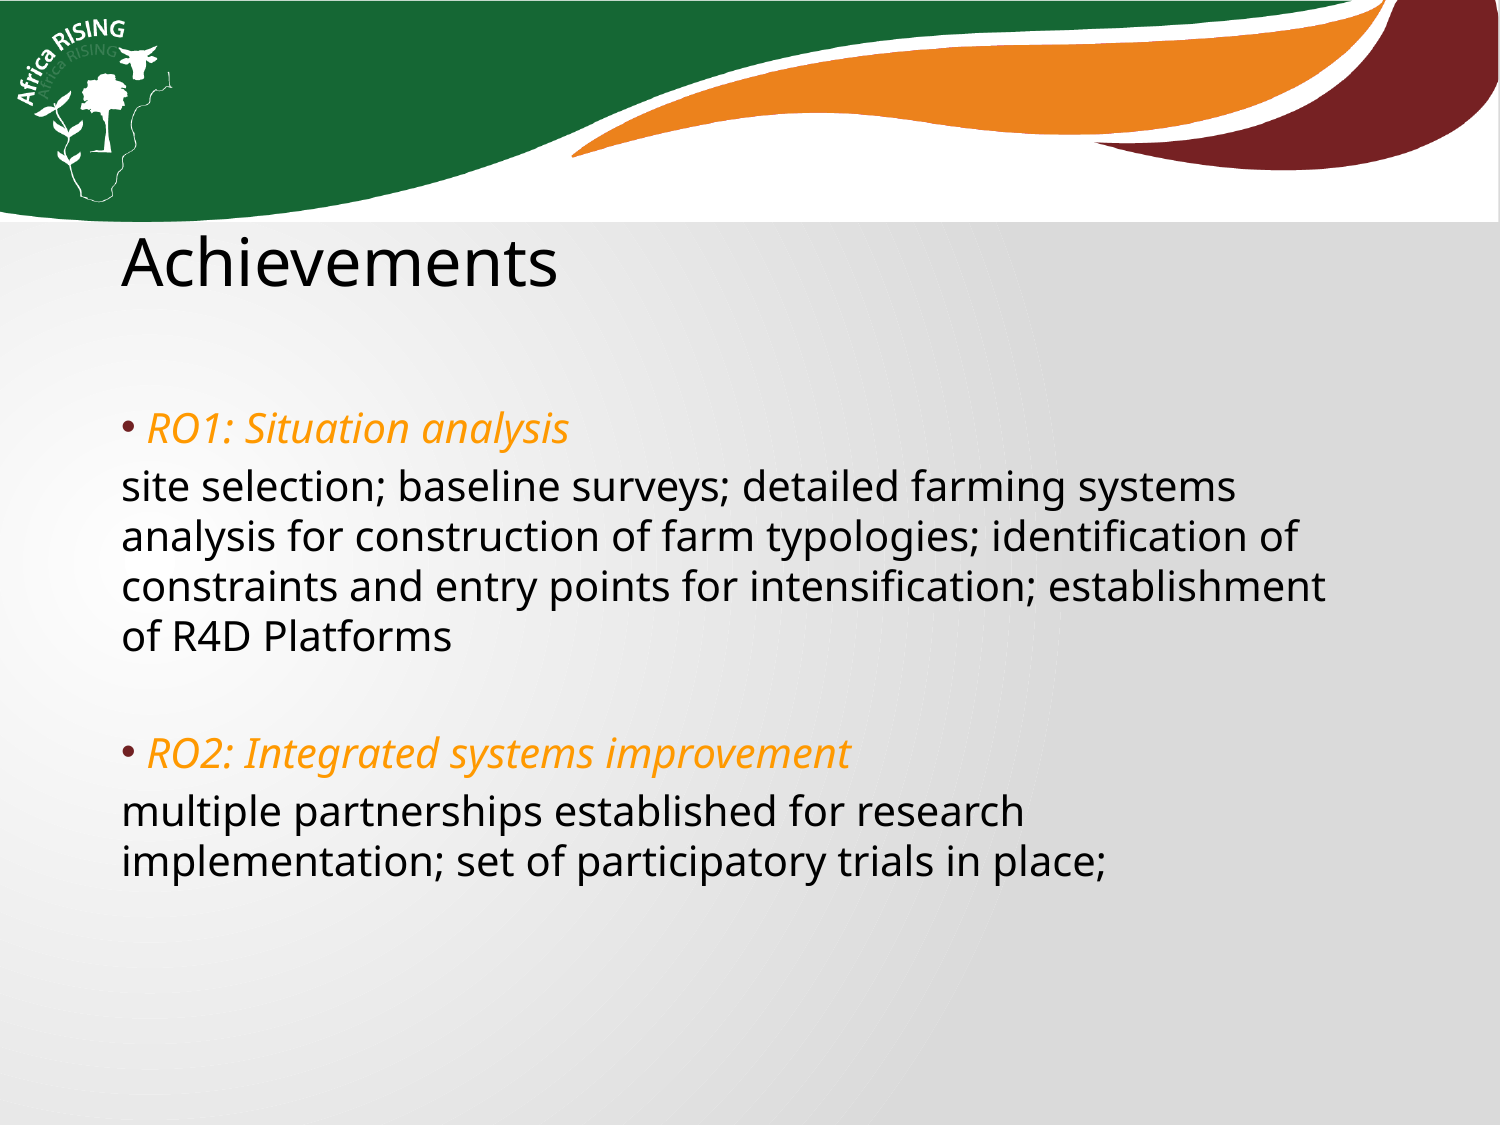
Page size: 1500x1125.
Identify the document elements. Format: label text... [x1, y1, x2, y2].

list Achievements RO1: Situation analysis site selection; baseline surveys; detailed farming systems analysis for construction of farm typologies; identification of constraints and entry points for intensification; establishment of R4D Platforms RO2: Integrated systems improvement multiple partnerships established for research implementation; set of participatory trials in place; [87, 212, 1363, 350]
picture [0, 0, 1499, 222]
